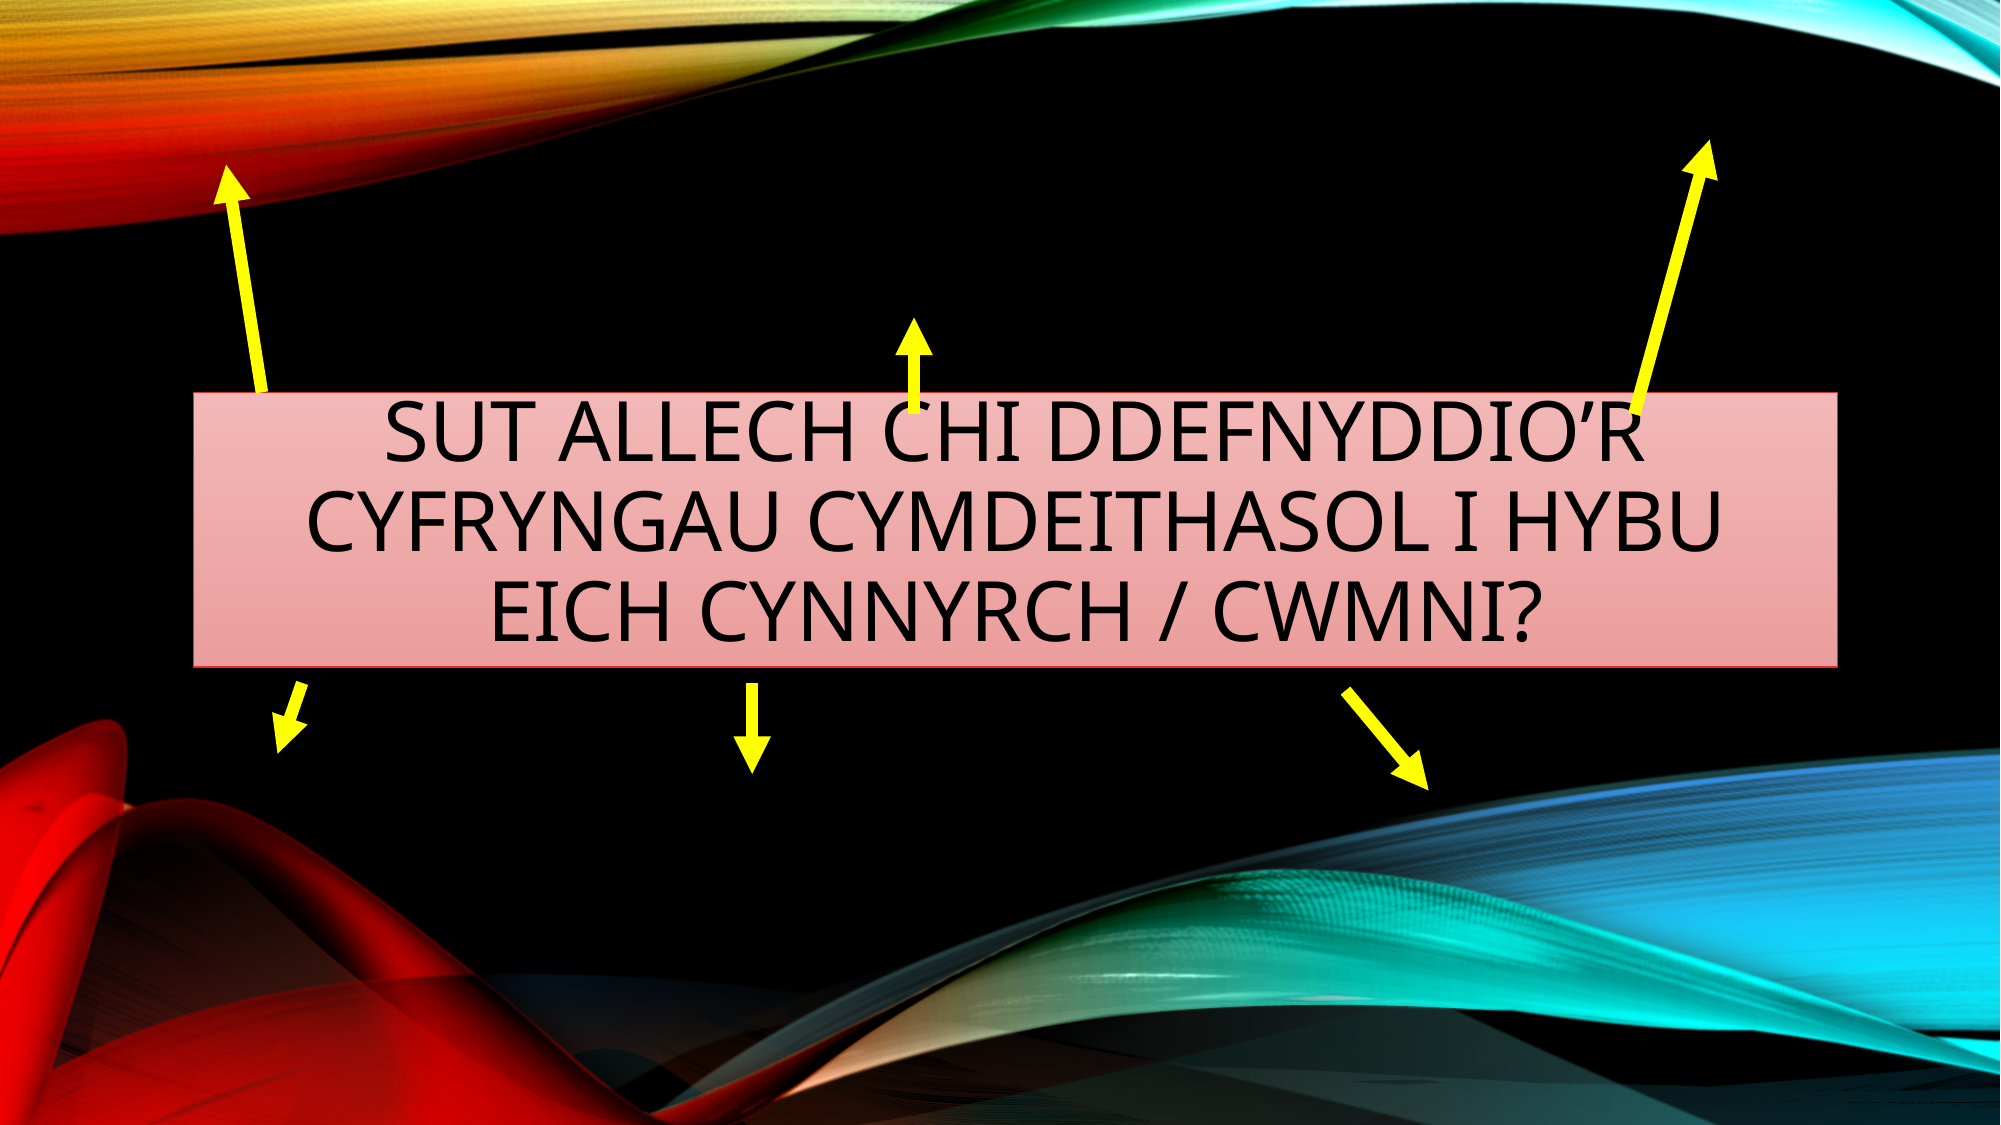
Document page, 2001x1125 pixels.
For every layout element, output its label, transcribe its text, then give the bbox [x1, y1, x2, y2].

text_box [277, 682, 303, 754]
picture [0, 0, 2000, 237]
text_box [1634, 139, 1710, 415]
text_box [225, 164, 263, 393]
title SUT ALLECH CHI DDEFNYDDIO’R CYFRYNGAU CYMDeITHASOL I HYBU EICH CYNNYRCH / CWMNI? [193, 392, 1838, 668]
picture [0, 717, 2000, 1125]
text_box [1345, 690, 1429, 791]
